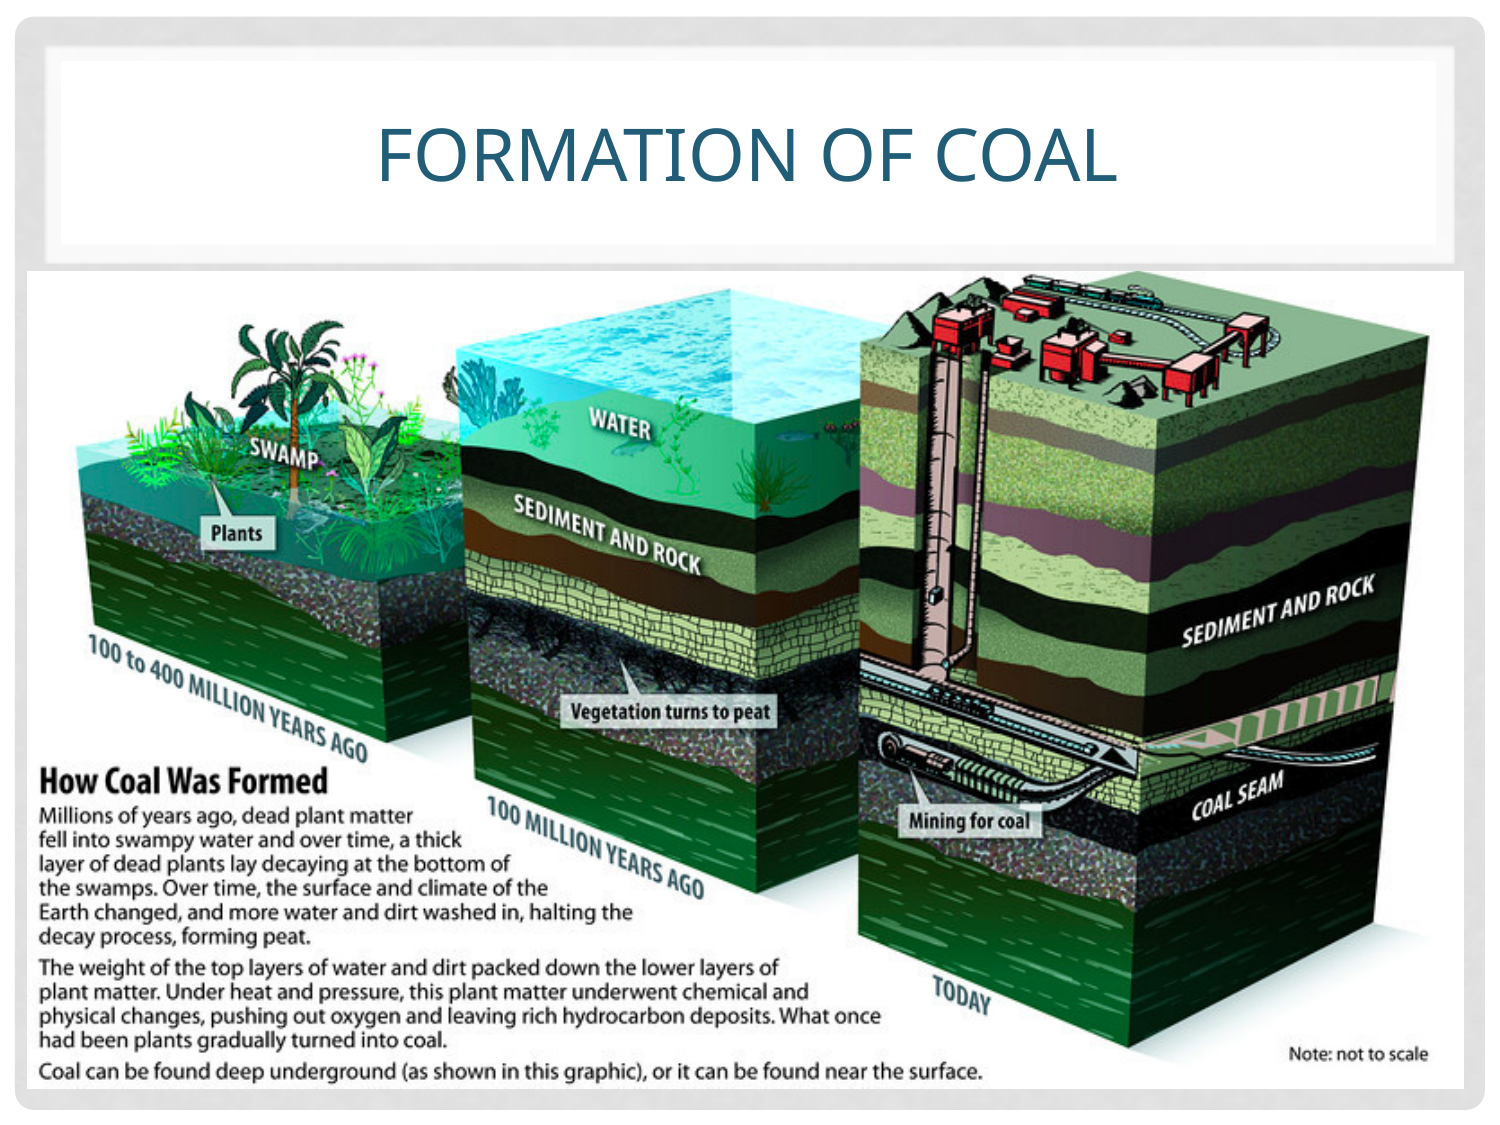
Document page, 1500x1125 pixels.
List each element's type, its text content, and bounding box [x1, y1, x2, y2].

title Formation of Coal [69, 66, 1425, 238]
picture [27, 271, 1464, 1089]
